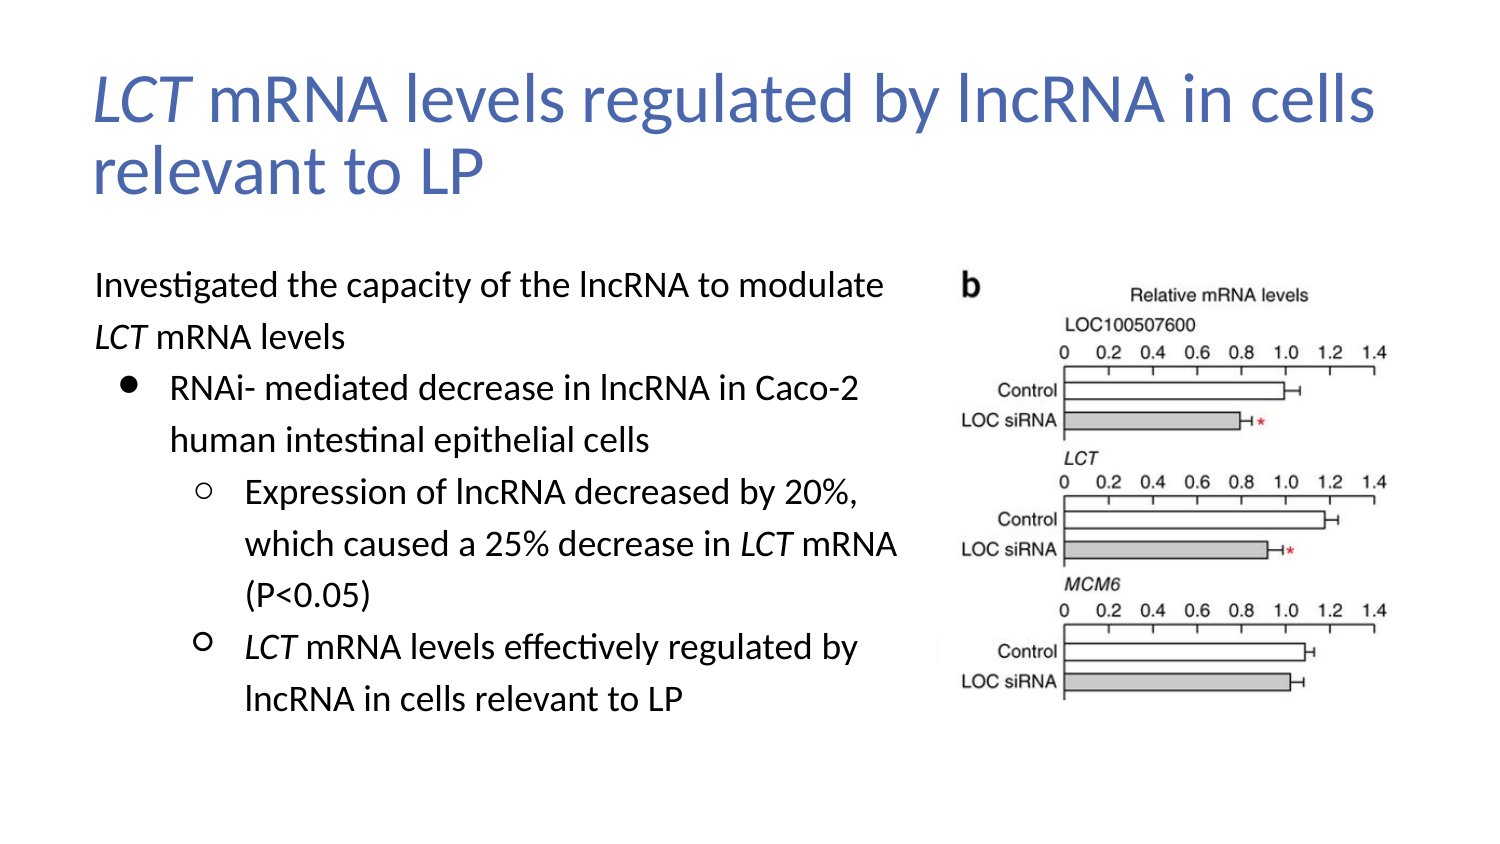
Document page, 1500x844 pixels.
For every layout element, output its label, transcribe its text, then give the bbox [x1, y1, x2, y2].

picture [936, 247, 1440, 712]
list Investigated the capacity of the lncRNA to modulate LCT mRNA levels RNAi- mediated decrease in lncRNA in Caco-2 human intestinal epithelial cells Expression of lncRNA decreased by 20%, which caused a 25% decrease in LCT mRNA (P<0.05) LCT mRNA levels effectively regulated by lncRNA in cells relevant to LP [83, 247, 937, 772]
title LCT mRNA levels regulated by lncRNA in cells relevant to LP [80, 61, 1407, 213]
